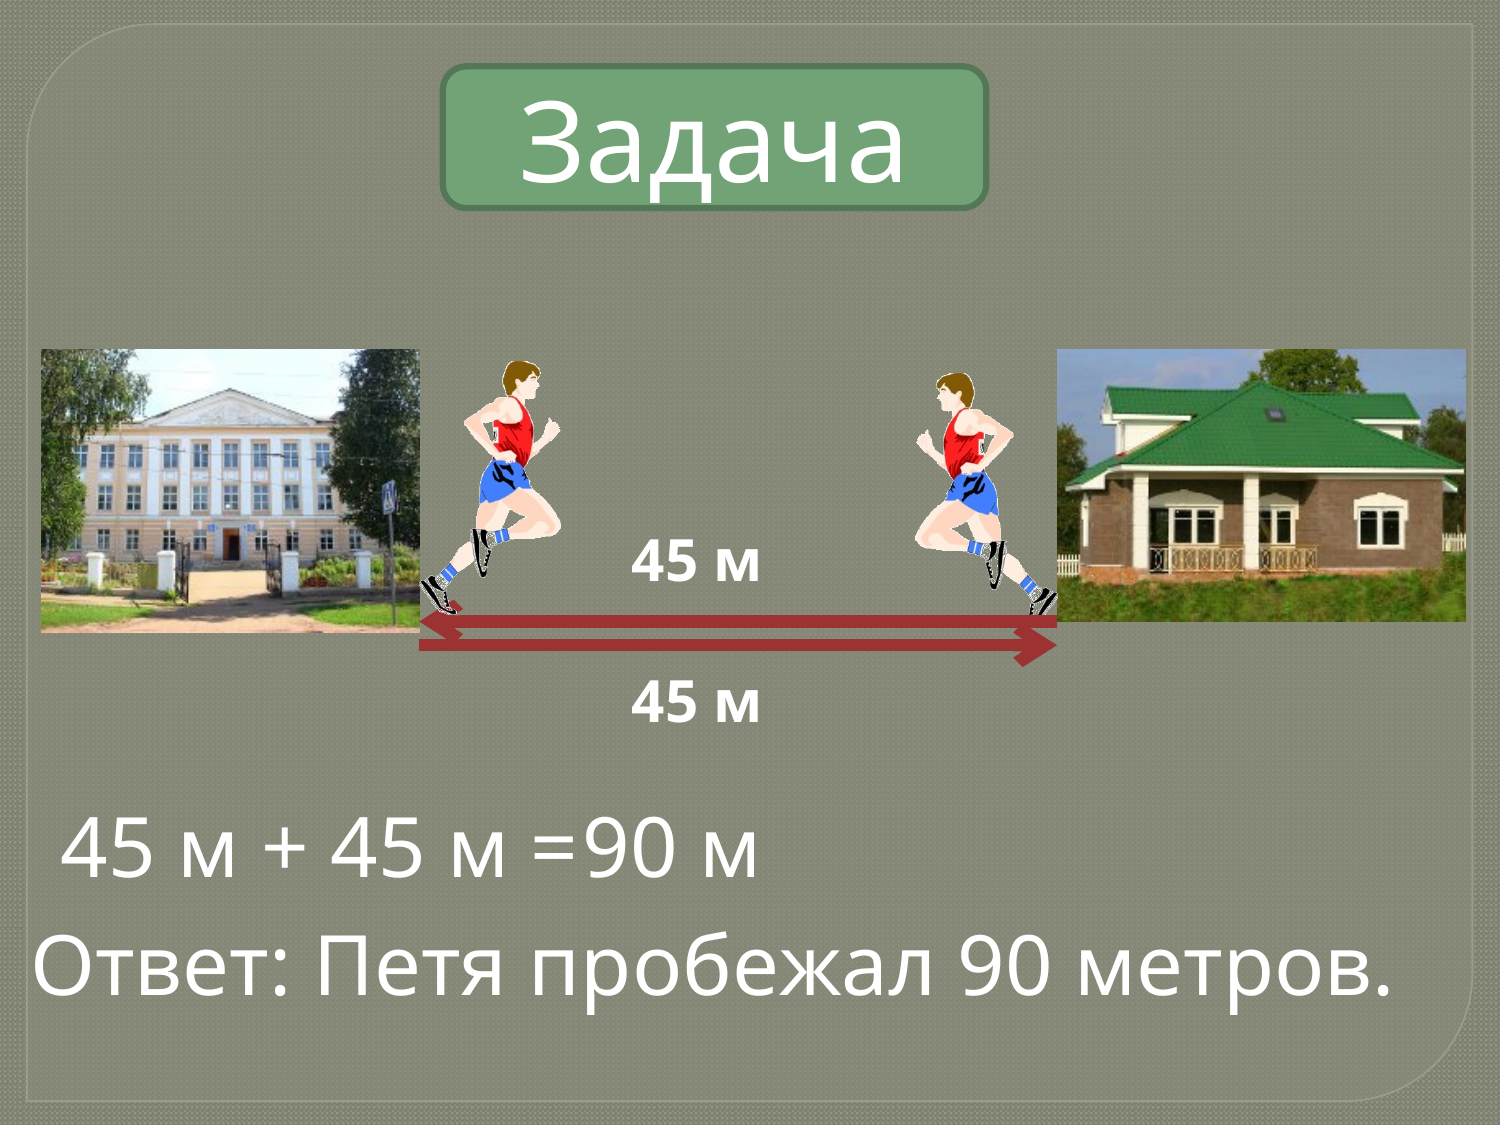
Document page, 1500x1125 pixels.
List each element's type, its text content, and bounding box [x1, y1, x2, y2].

text_box Ответ: Петя пробежал 90 метров. [15, 905, 1411, 1020]
text_box 45 м [617, 657, 778, 742]
text_box Задача [439, 63, 990, 212]
text_box 45 м + 45 м = [46, 786, 567, 902]
text_box 45 м [617, 515, 778, 600]
text_box 90 м [567, 786, 777, 902]
picture [915, 349, 1466, 627]
picture [41, 349, 562, 634]
